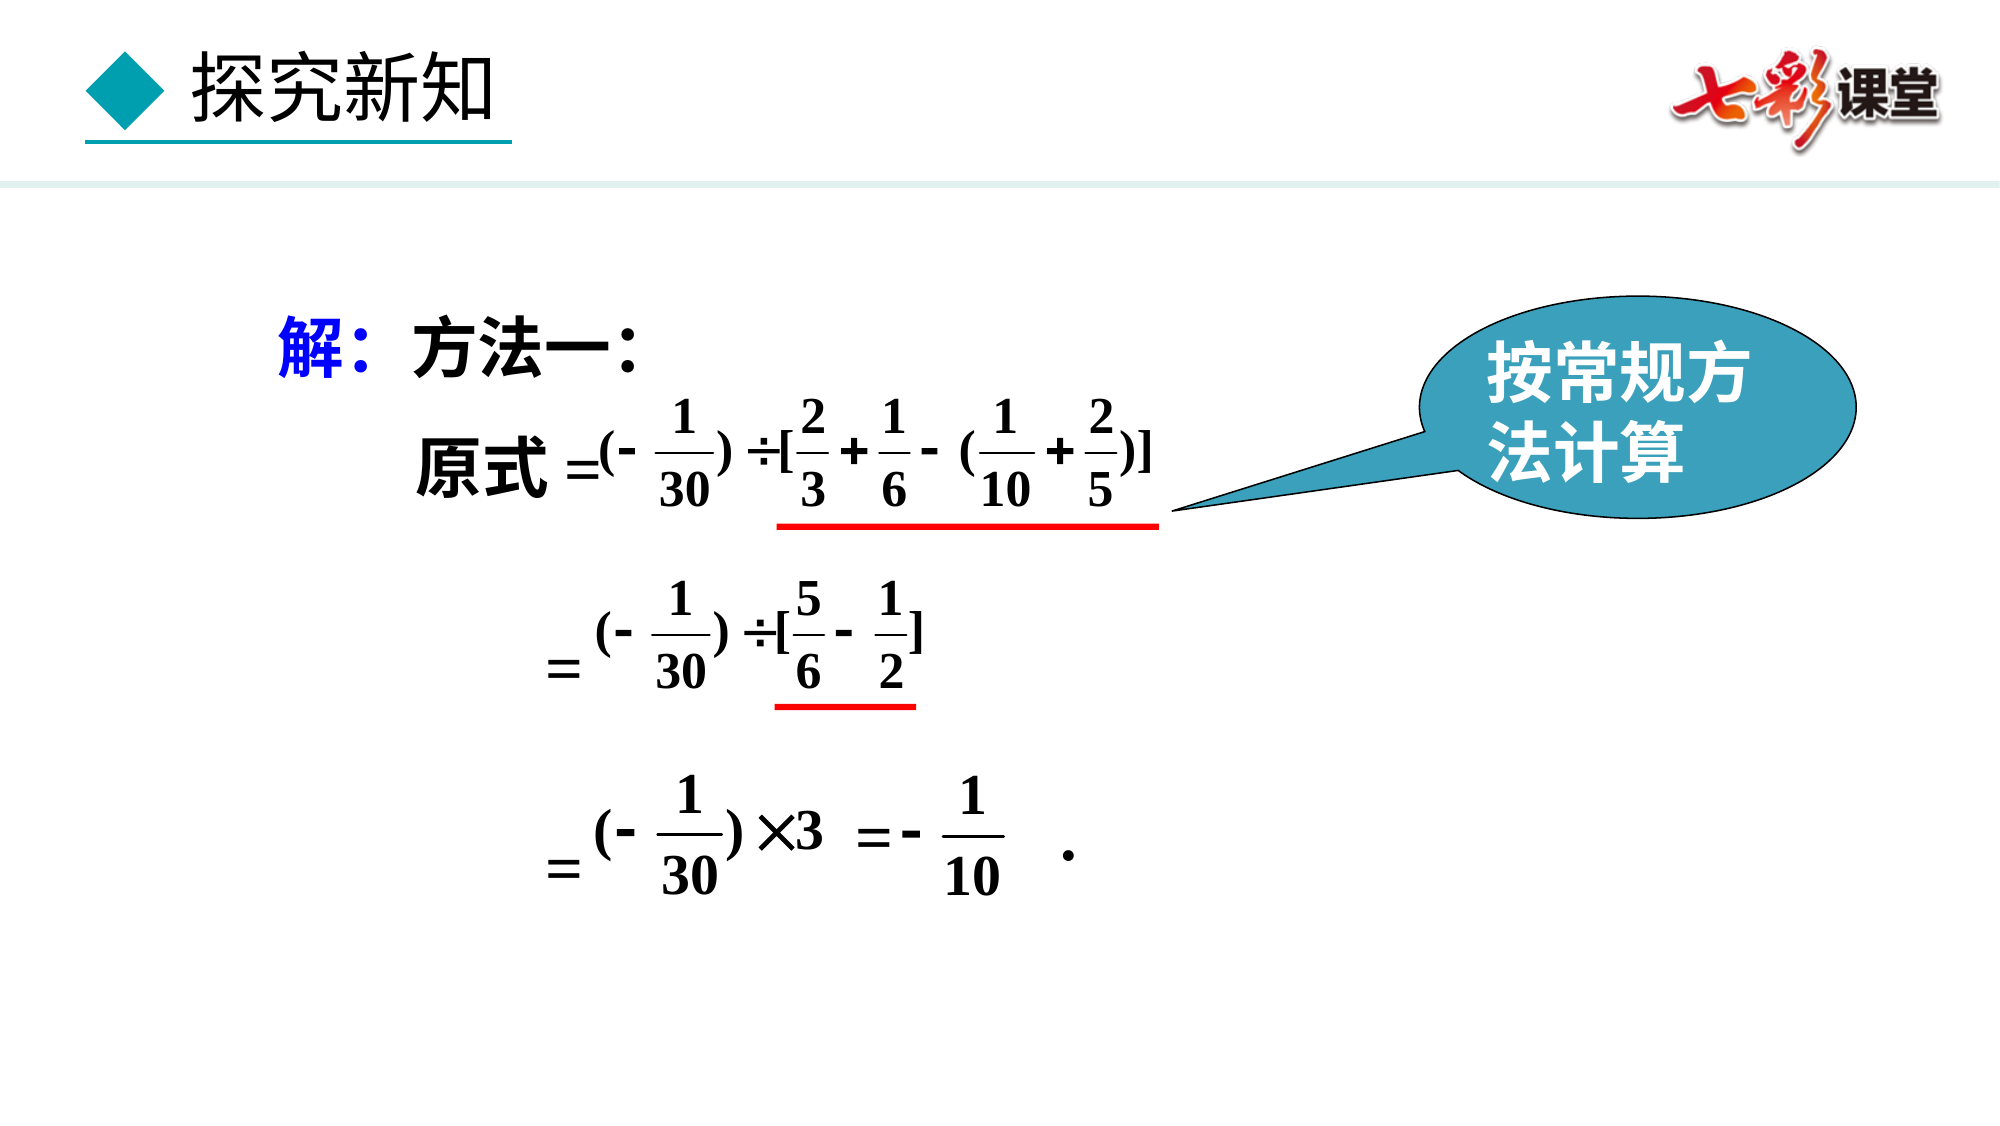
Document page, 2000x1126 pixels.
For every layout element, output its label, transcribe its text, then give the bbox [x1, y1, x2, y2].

text_box 按常规方法计算 [1171, 296, 1857, 519]
text_box = . [837, 784, 887, 884]
text_box = . [1019, 784, 1129, 884]
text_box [585, 757, 833, 908]
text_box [587, 565, 934, 700]
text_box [591, 383, 1162, 519]
text_box 解：方法一： 原式= = = [257, 255, 806, 916]
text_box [892, 758, 1014, 909]
picture [1666, 42, 1948, 157]
